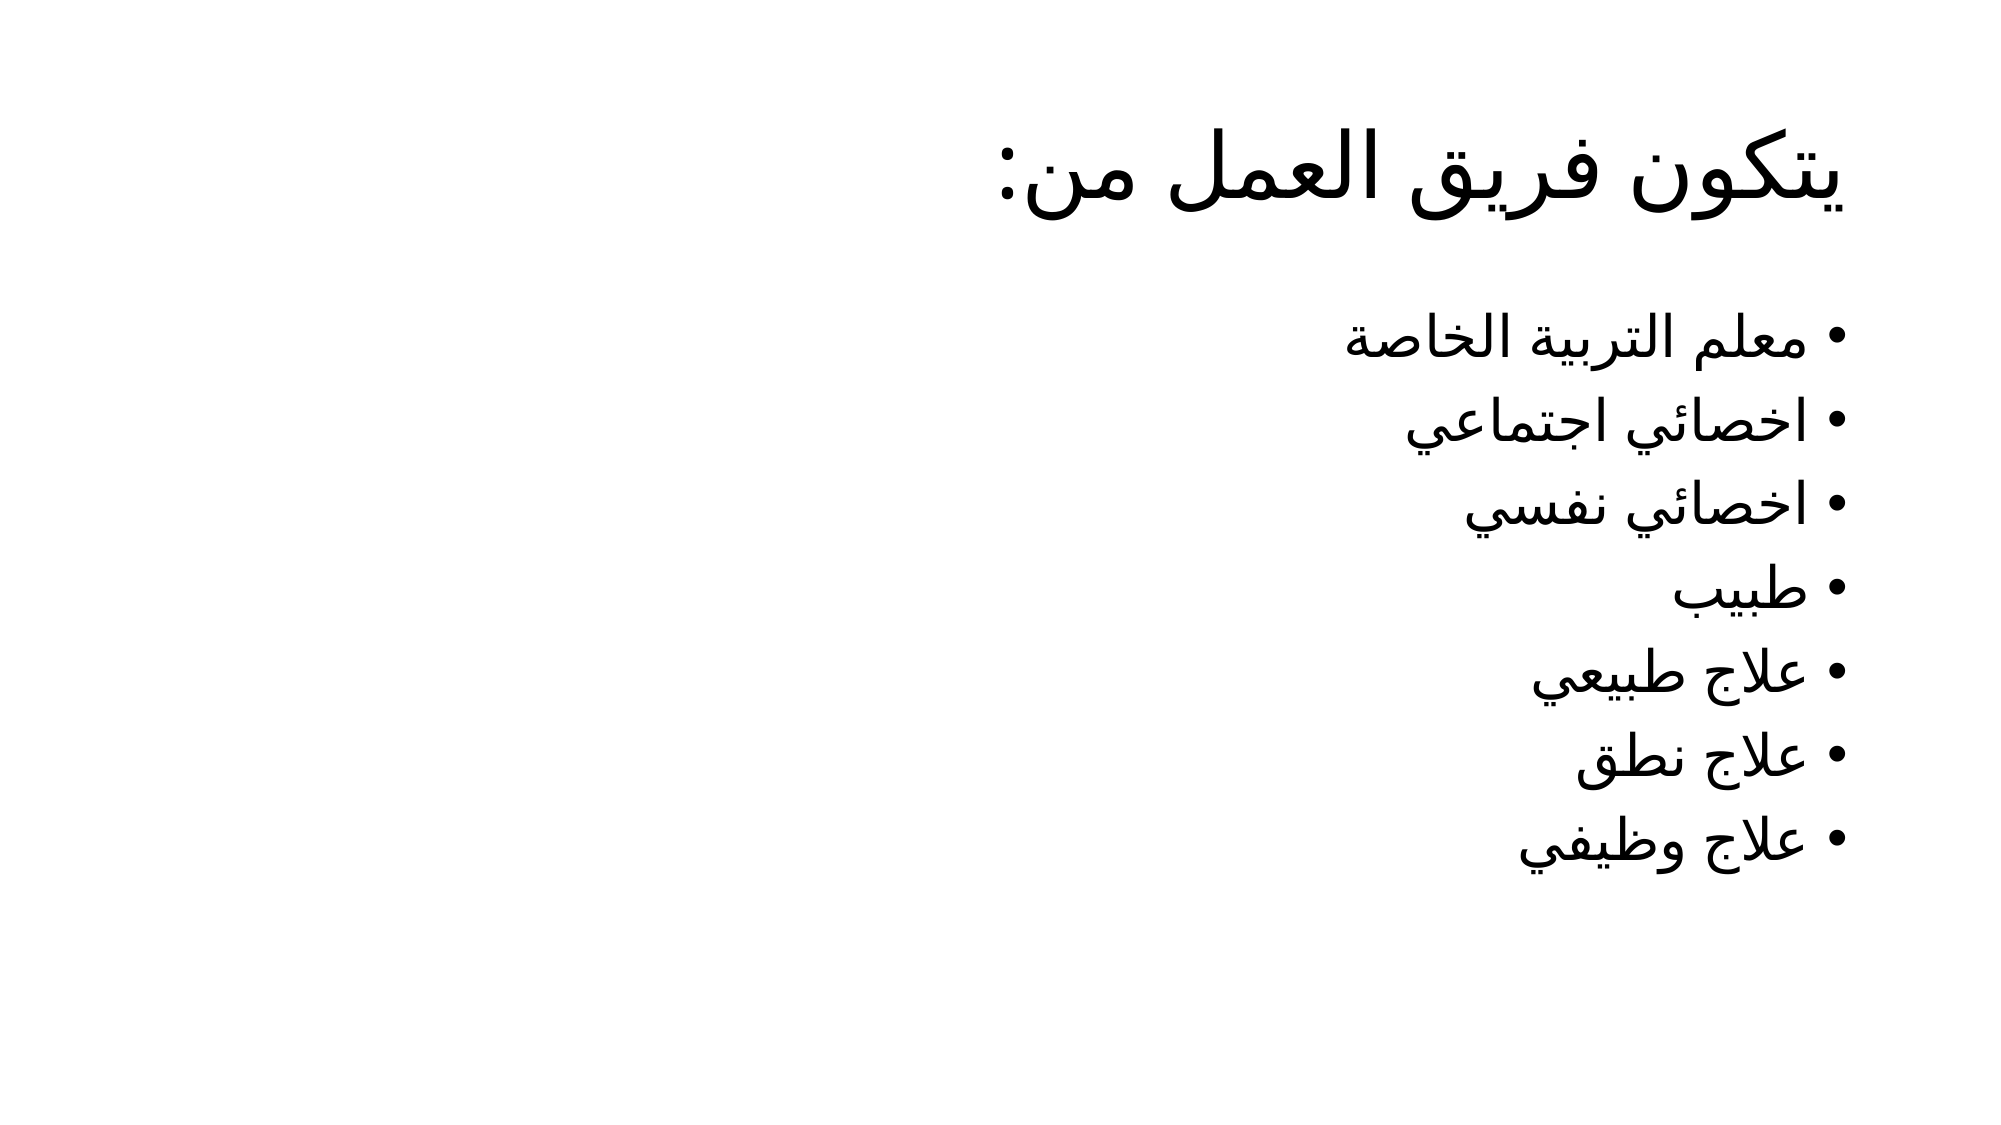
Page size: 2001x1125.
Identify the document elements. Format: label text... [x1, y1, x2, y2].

list معلم التربية الخاصة اخصائي اجتماعي اخصائي نفسي طبيب علاج طبيعي علاج نطق علاج وظيفي [137, 299, 1863, 1014]
title يتكون فريق العمل من: [137, 59, 1863, 278]
